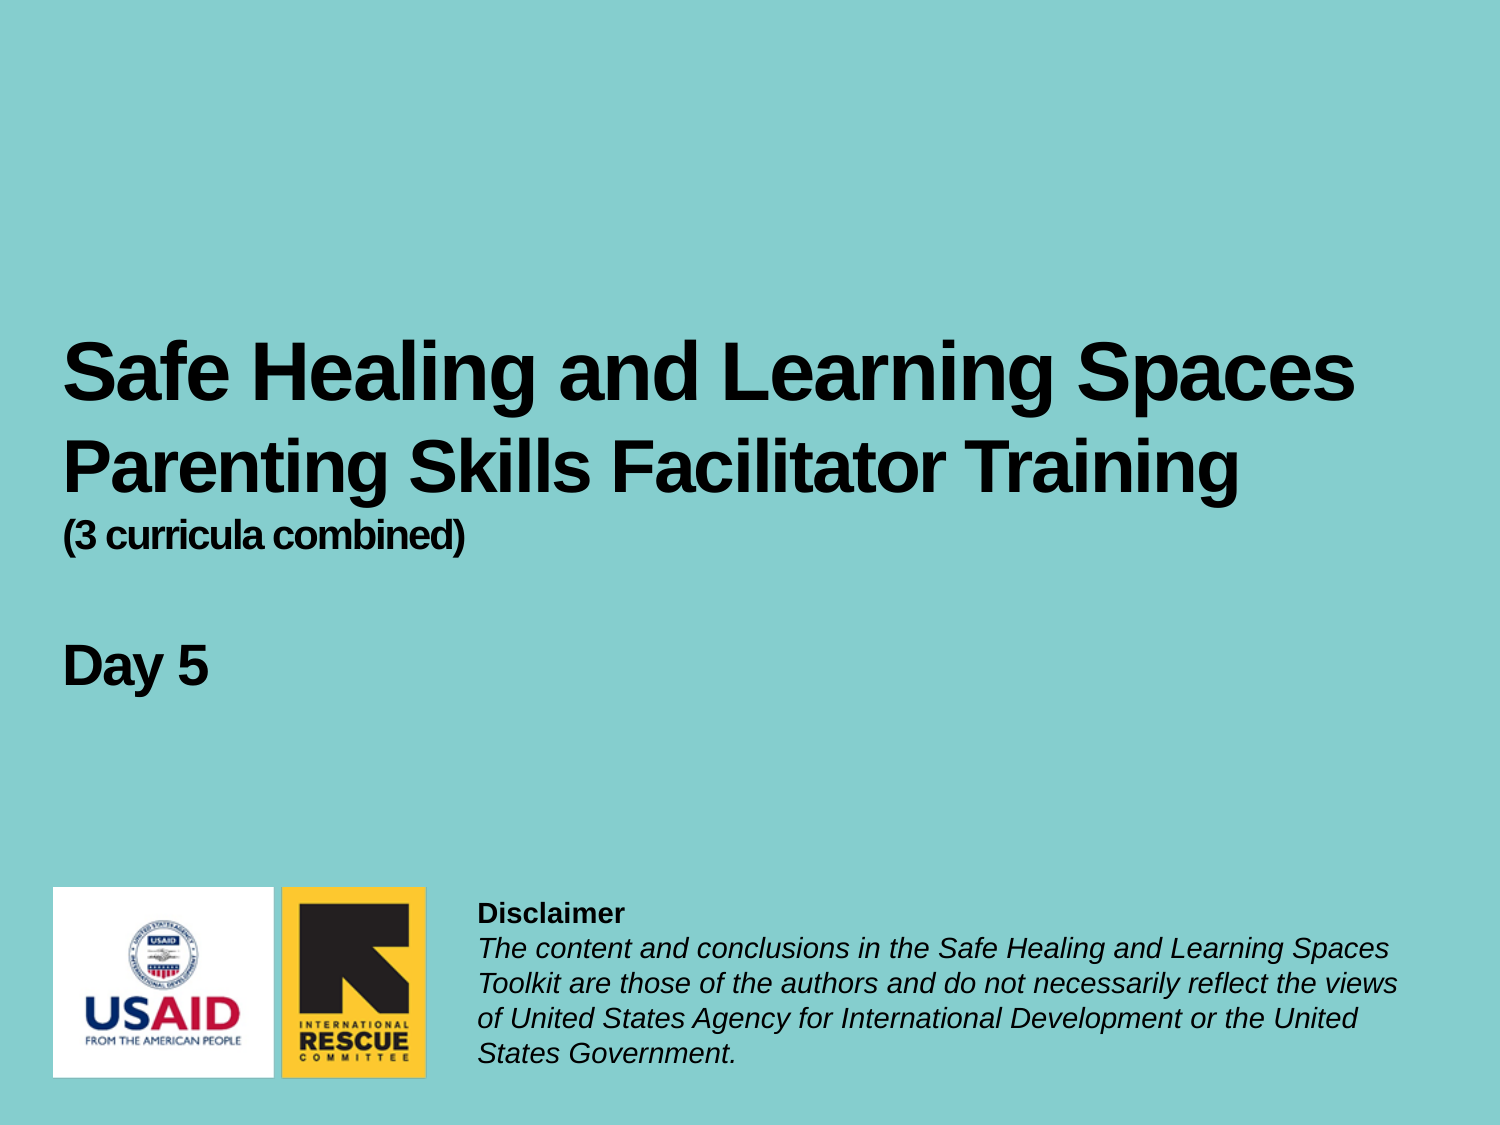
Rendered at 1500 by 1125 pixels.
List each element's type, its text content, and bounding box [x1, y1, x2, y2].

title Safe Healing and Learning Spaces Parenting Skills Facilitator Training (3 curricula combined) Day 5 [62, 237, 1426, 488]
picture [53, 887, 429, 1080]
text_box Disclaimer The content and conclusions in the Safe Healing and Learning Spaces Toolkit are those of the authors and do not necessarily reflect the views of United States Agency for International Development or the United States Government. [462, 887, 1446, 1077]
